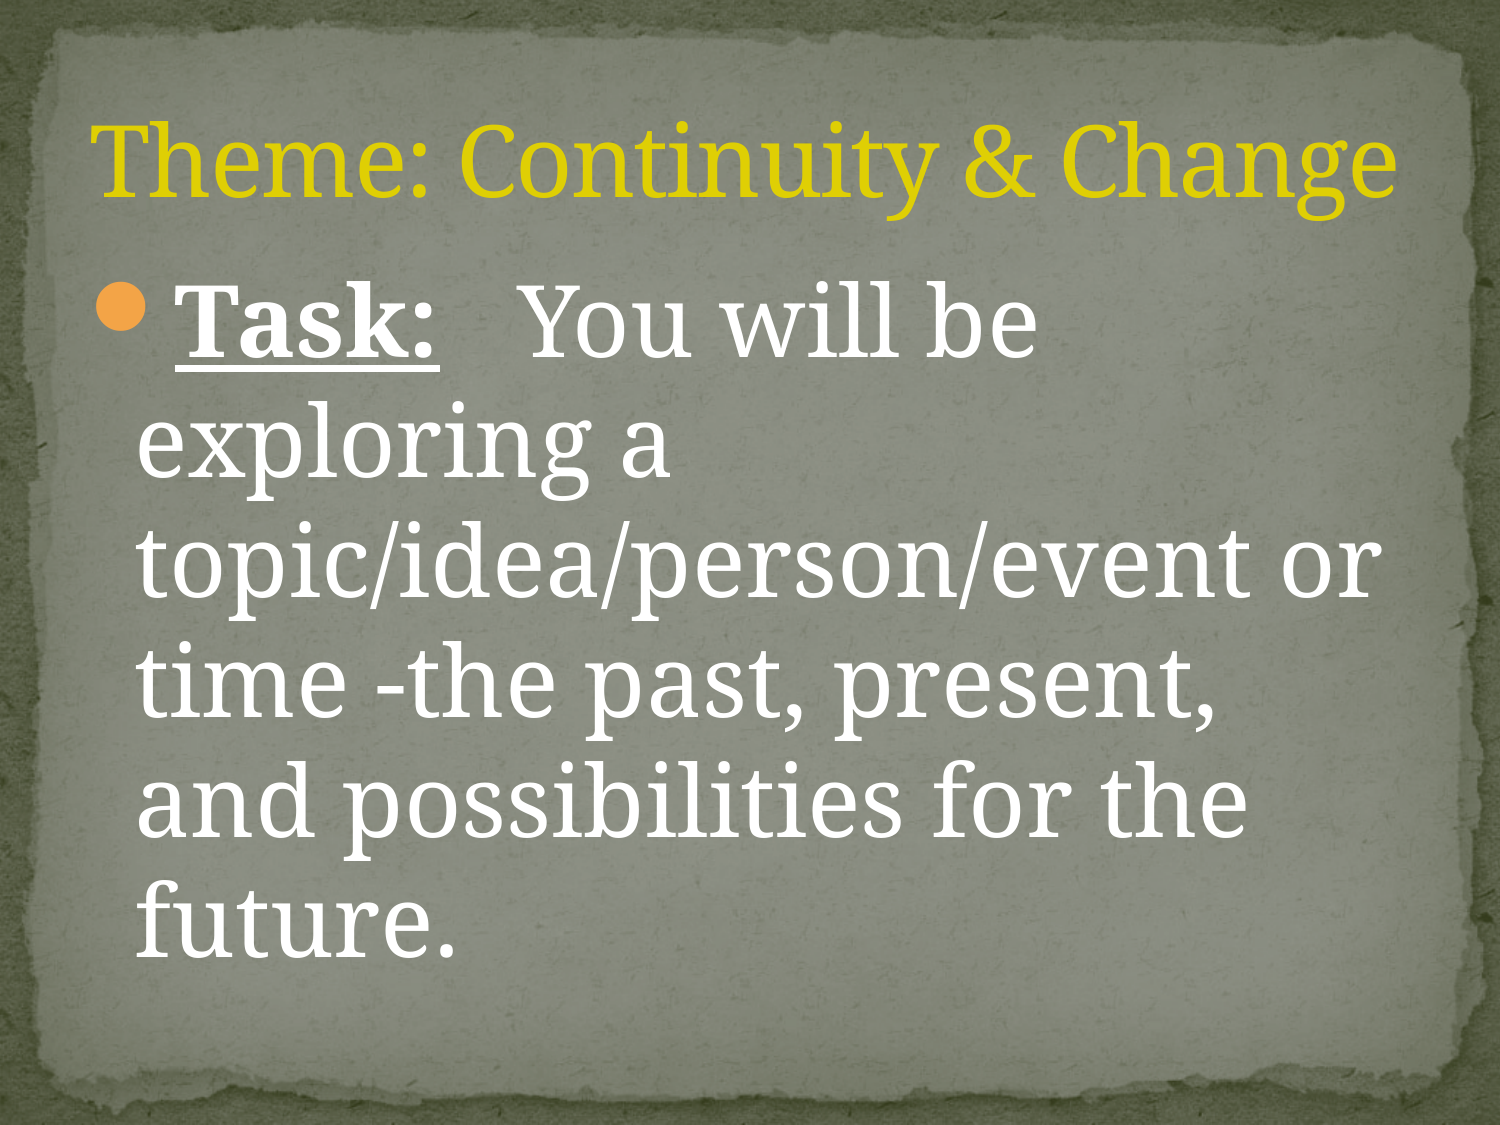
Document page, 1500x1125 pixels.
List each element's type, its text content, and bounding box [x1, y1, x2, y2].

title Theme: Continuity & Change [74, 24, 1425, 225]
list Task: You will be exploring a topic/idea/person/event or time -the past, present, and possibilities for the future. [75, 249, 1425, 1000]
